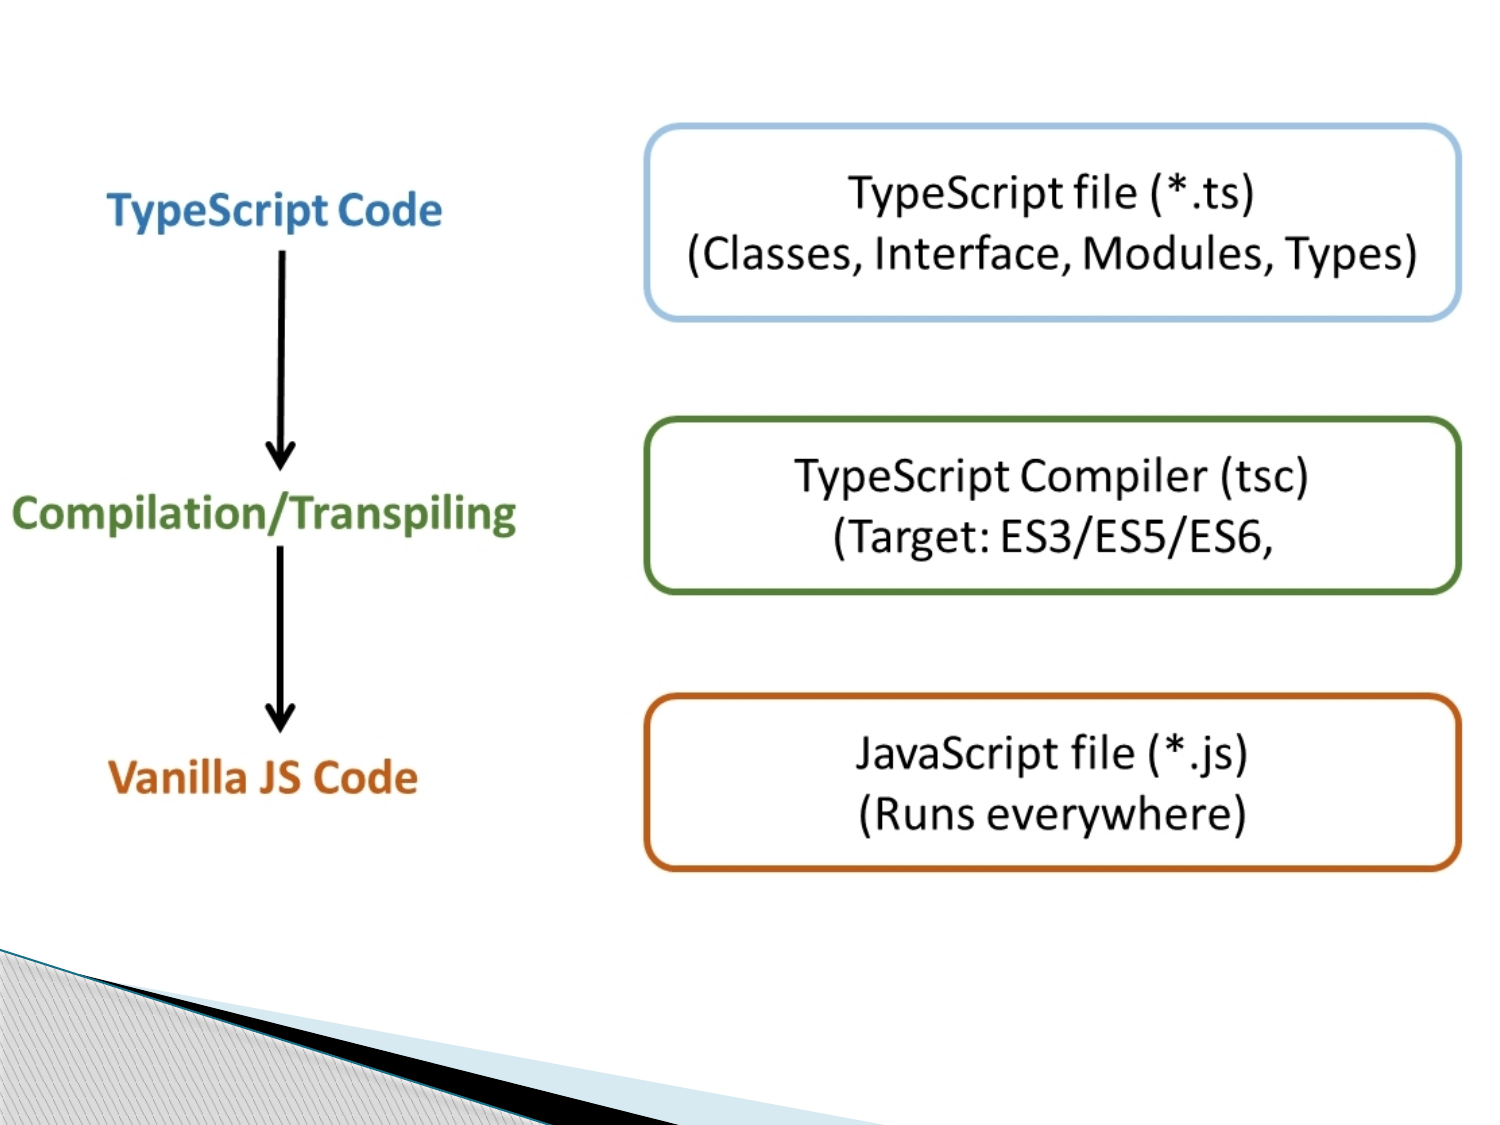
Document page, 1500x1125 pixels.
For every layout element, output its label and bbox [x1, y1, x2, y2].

list [0, 89, 1500, 902]
